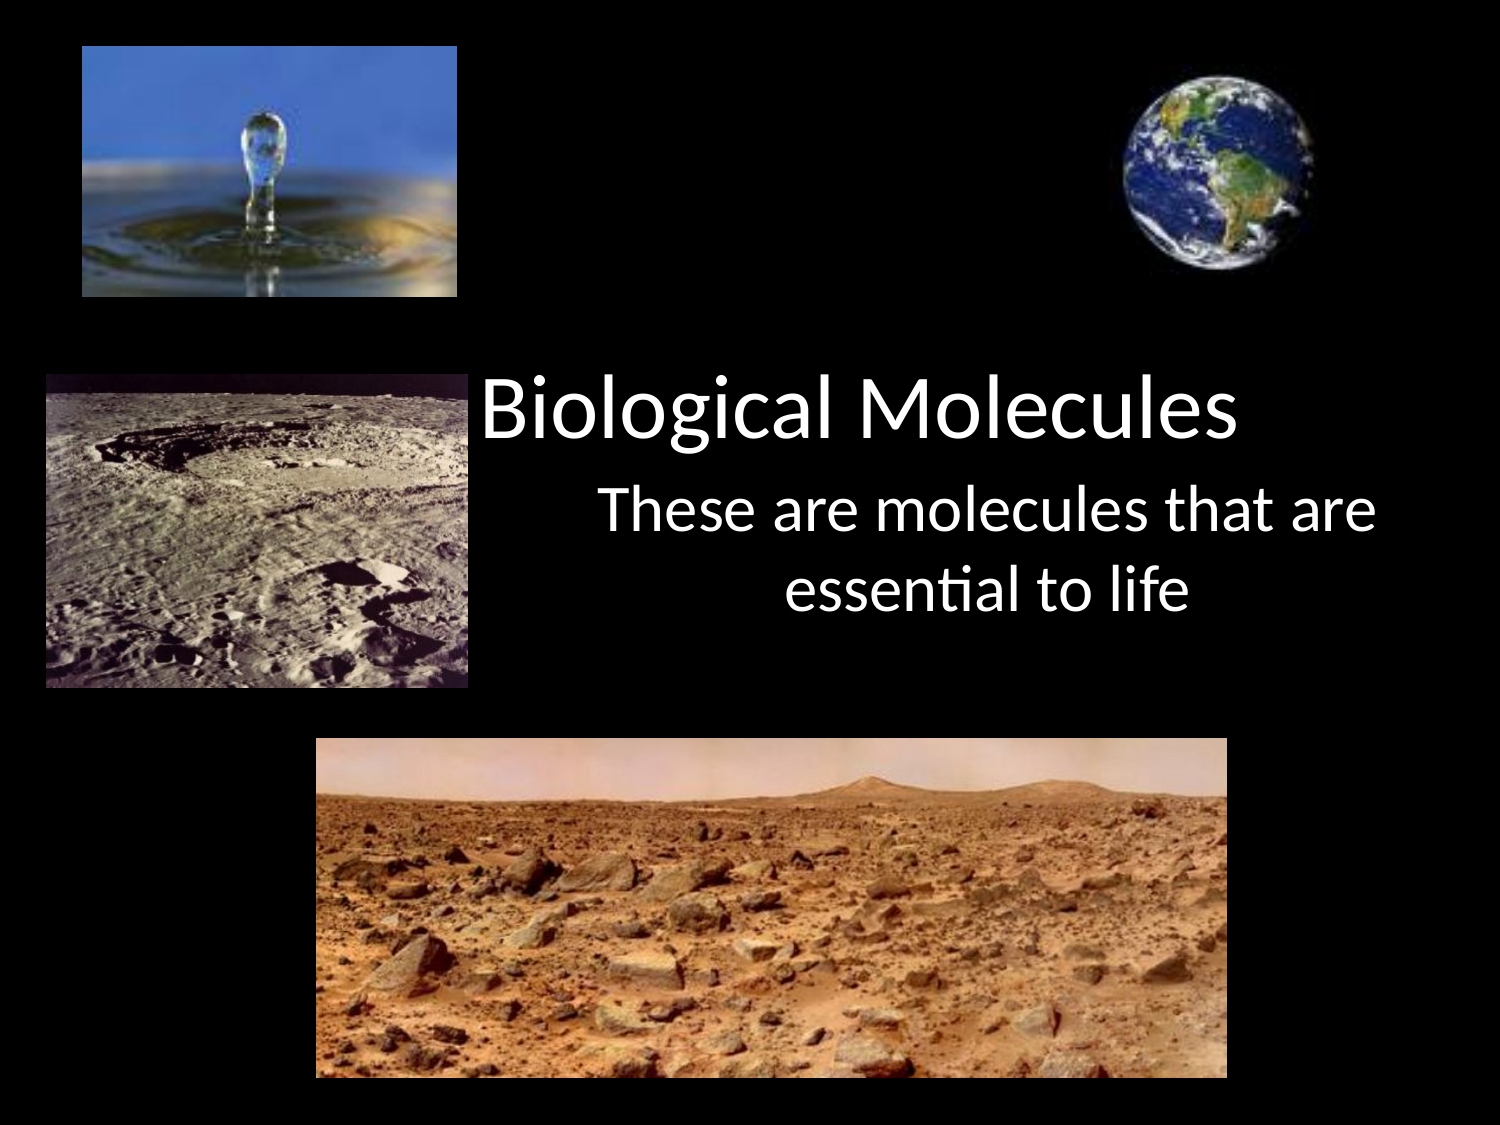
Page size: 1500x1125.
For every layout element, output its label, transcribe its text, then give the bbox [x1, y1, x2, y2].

picture [316, 737, 1227, 1078]
subtitle These are molecules that are essential to life [515, 457, 1461, 657]
picture [46, 374, 468, 688]
title Biological Molecules [316, 281, 1404, 523]
picture [1066, 23, 1372, 329]
picture [81, 46, 458, 298]
